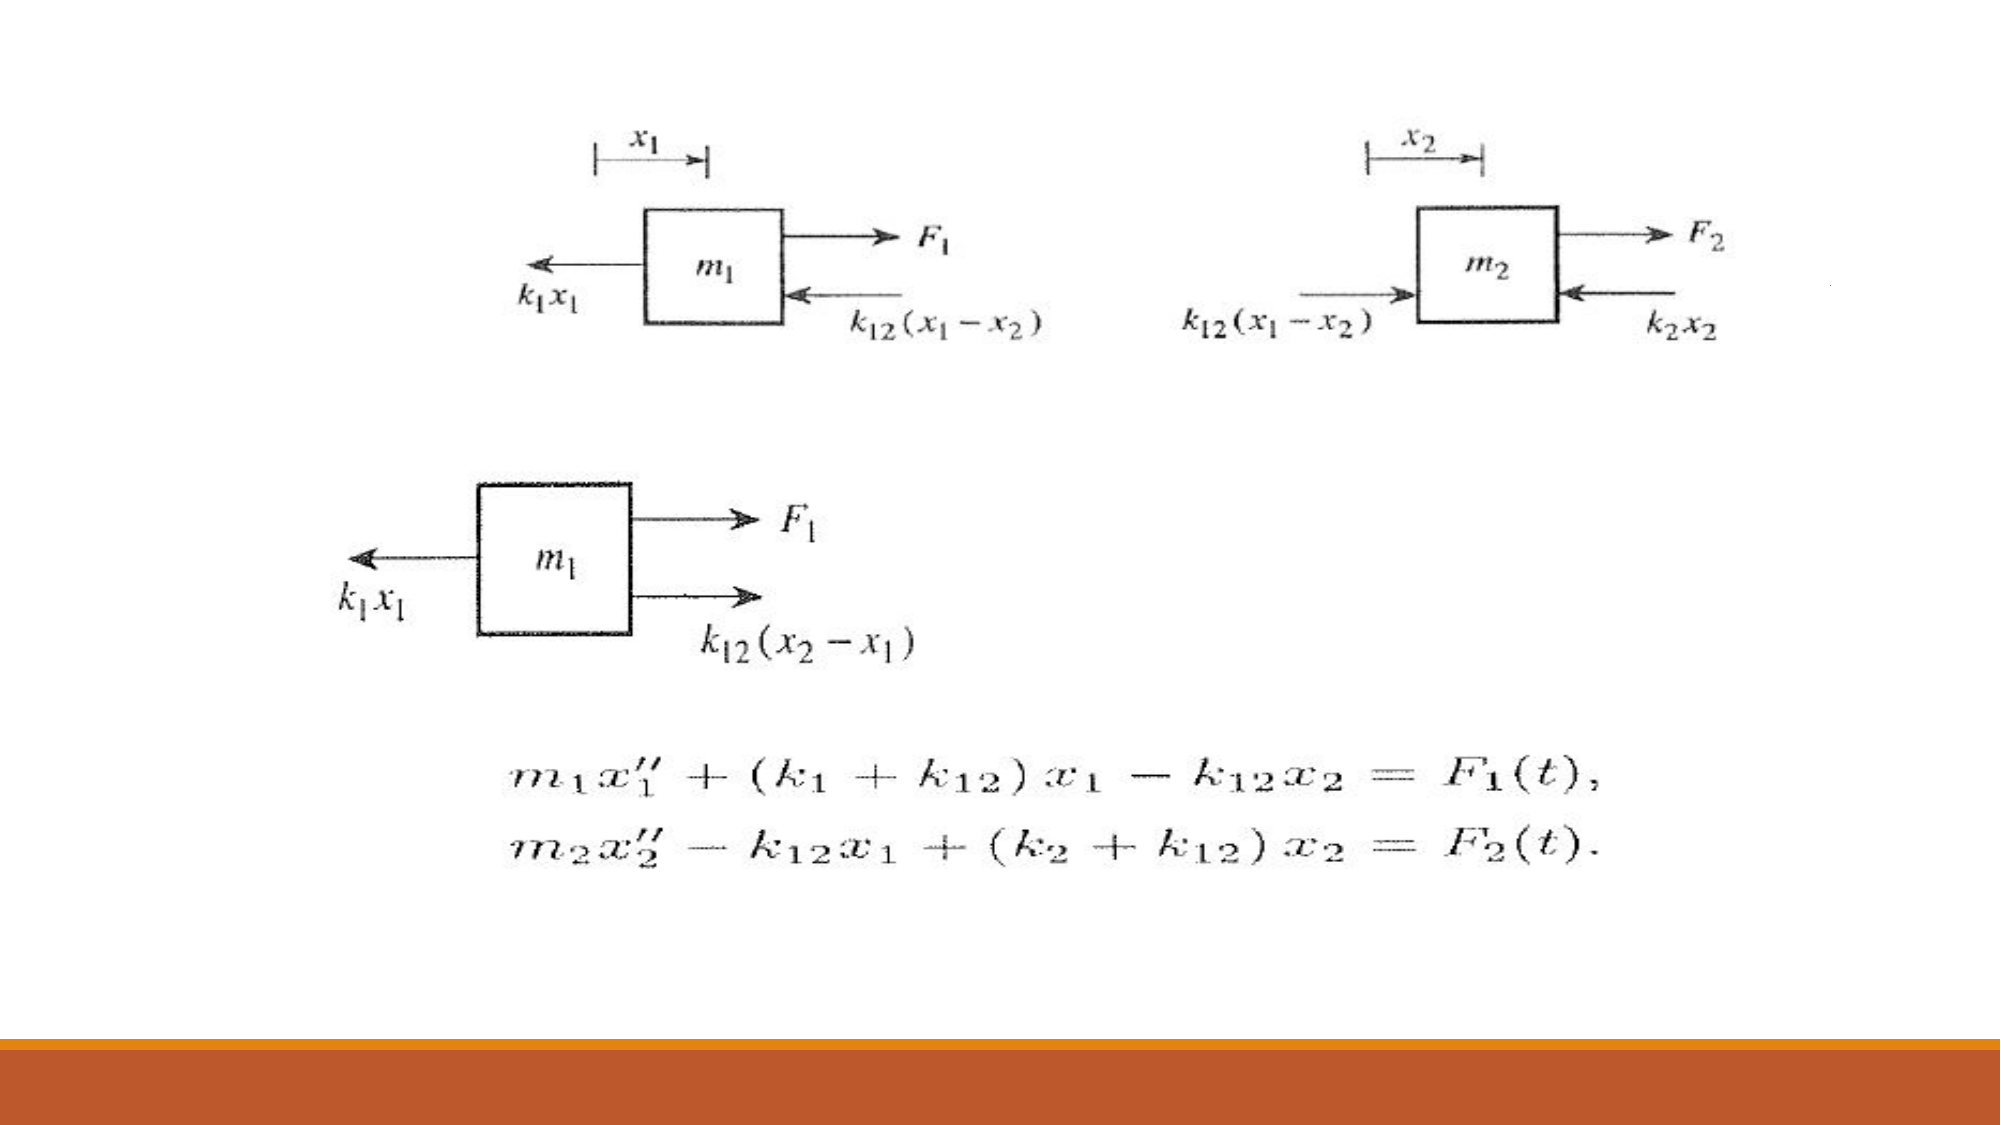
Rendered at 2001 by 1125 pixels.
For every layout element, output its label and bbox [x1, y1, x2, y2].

list [160, 46, 1831, 925]
